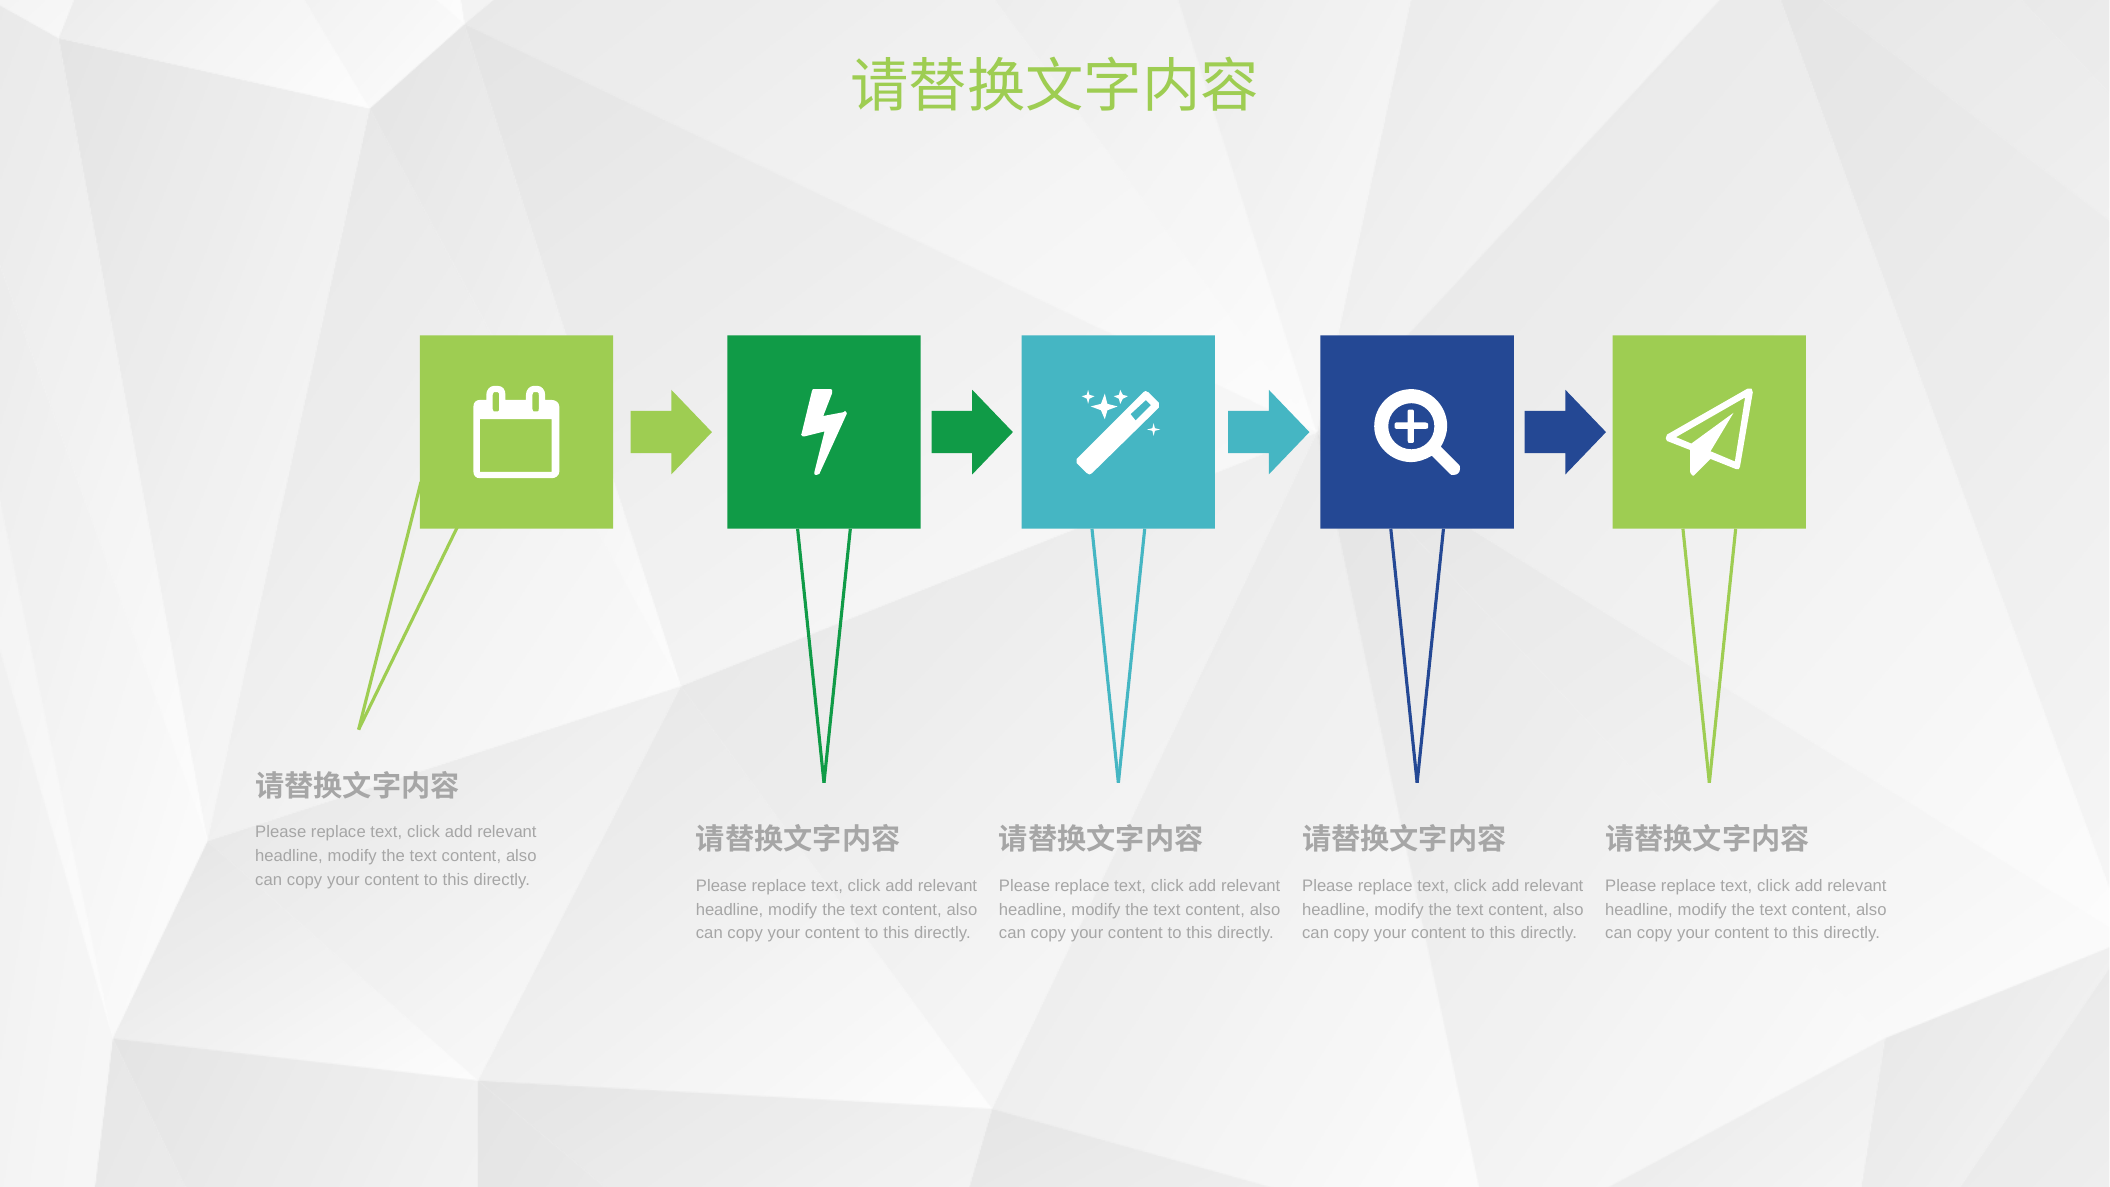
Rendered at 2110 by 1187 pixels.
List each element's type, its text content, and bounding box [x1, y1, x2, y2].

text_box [375, 483, 429, 738]
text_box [1682, 529, 1736, 783]
picture [0, 0, 2110, 1187]
text_box Please replace text, click add relevant headline, modify the text content, also can copy your content to this directly. [1605, 870, 1894, 943]
text_box 请替换文字内容 [1605, 806, 1824, 862]
text_box [1227, 387, 1311, 478]
text_box 请替换文字内容 [1302, 806, 1521, 862]
text_box Please replace text, click add relevant headline, modify the text content, also can copy your content to this directly. [1302, 870, 1590, 943]
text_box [419, 335, 614, 529]
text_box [1092, 529, 1145, 783]
text_box [1523, 387, 1608, 478]
text_box 请替换文字内容 [255, 753, 474, 809]
text_box 请替换文字内容 [795, 26, 1314, 125]
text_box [727, 335, 921, 529]
text_box Please replace text, click add relevant headline, modify the text content, also can copy your content to this directly. [998, 870, 1287, 943]
text_box [930, 387, 1015, 478]
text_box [1612, 335, 1806, 529]
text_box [797, 529, 851, 783]
text_box 请替换文字内容 [695, 806, 915, 862]
text_box [629, 387, 714, 478]
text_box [1320, 335, 1514, 529]
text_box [1021, 335, 1215, 529]
text_box 请替换文字内容 [998, 806, 1218, 862]
text_box Please replace text, click add relevant headline, modify the text content, also can copy your content to this directly. [255, 817, 544, 890]
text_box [1390, 529, 1444, 783]
text_box Please replace text, click add relevant headline, modify the text content, also can copy your content to this directly. [695, 870, 984, 943]
